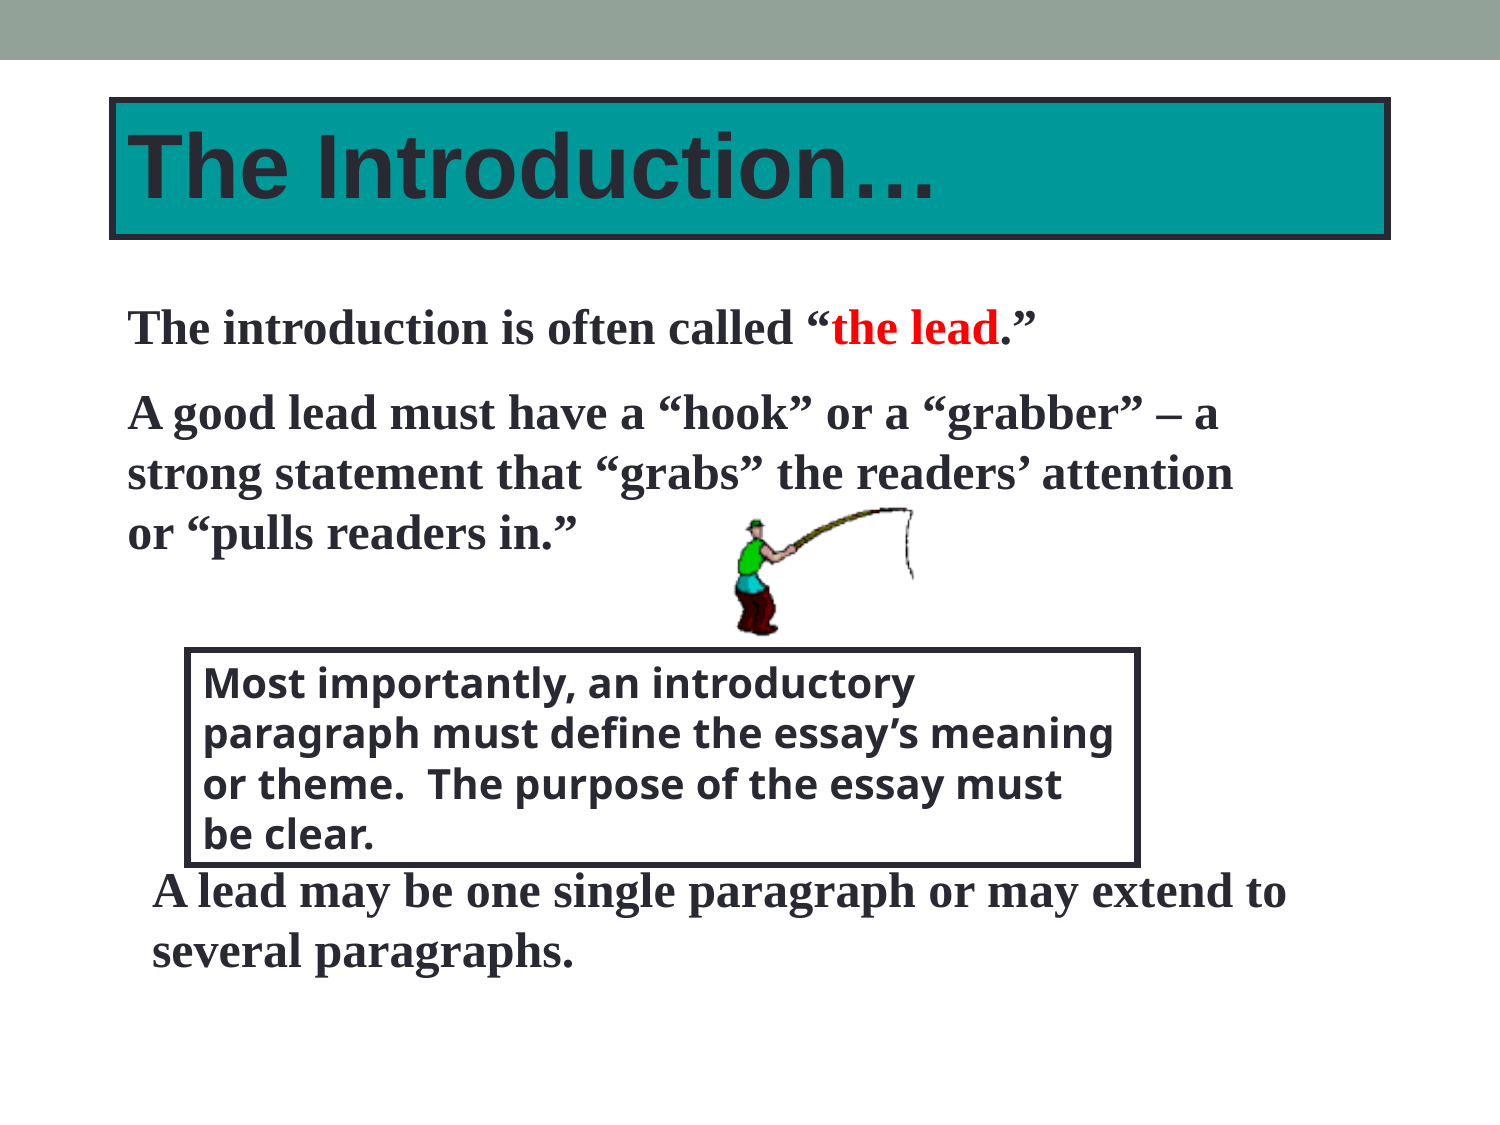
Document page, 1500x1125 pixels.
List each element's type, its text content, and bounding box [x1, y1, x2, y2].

text_box Most importantly, an introductory paragraph must define the essay’s meaning or theme. The purpose of the essay must be clear. [187, 649, 1138, 849]
text_box A lead may be one single paragraph or may extend to several paragraphs. [137, 849, 1357, 985]
text_box The introduction is often called “the lead.” A good lead must have a “hook” or a “grabber” – a strong statement that “grabs” the readers’ attention or “pulls readers in.” [112, 287, 1275, 568]
picture [637, 437, 936, 642]
text_box The Introduction… [112, 99, 1388, 238]
